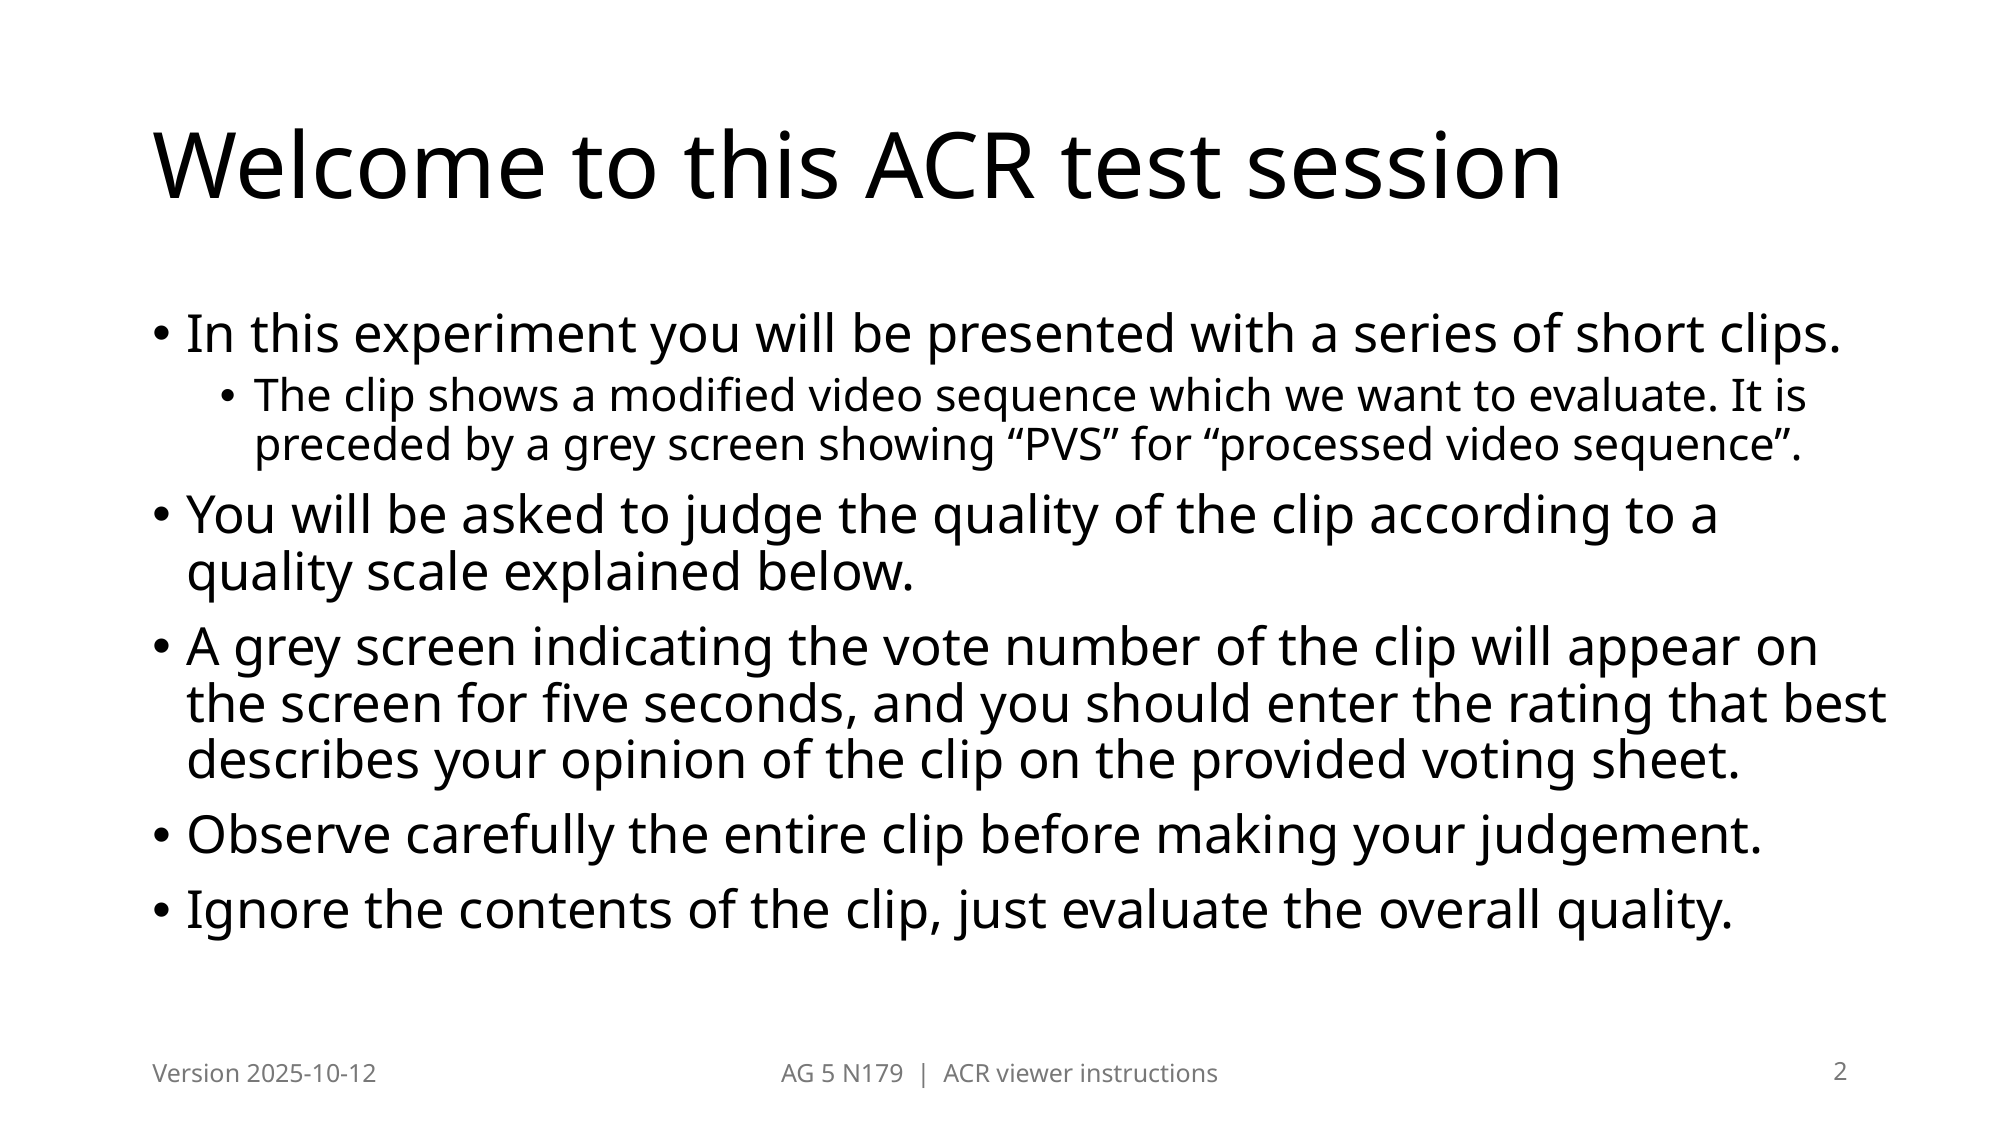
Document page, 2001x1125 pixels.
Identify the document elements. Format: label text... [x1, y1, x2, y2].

list In this experiment you will be presented with a series of short clips. The clip shows a modified video sequence which we want to evaluate. It is preceded by a grey screen showing “PVS” for “processed video sequence”. You will be asked to judge the quality of the clip according to a quality scale explained below. A grey screen indicating the vote number of the clip will appear on the screen for five seconds, and you should enter the rating that best describes your opinion of the clip on the provided voting sheet. Observe carefully the entire clip before making your judgement. Ignore the contents of the clip, just evaluate the overall quality. [137, 299, 1906, 1014]
footer AG 5 N179 | ACR viewer instructions [587, 1042, 1412, 1103]
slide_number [137, 1042, 587, 1103]
slide_number 2 [1412, 1042, 1863, 1103]
title Welcome to this ACR test session [137, 59, 1863, 278]
